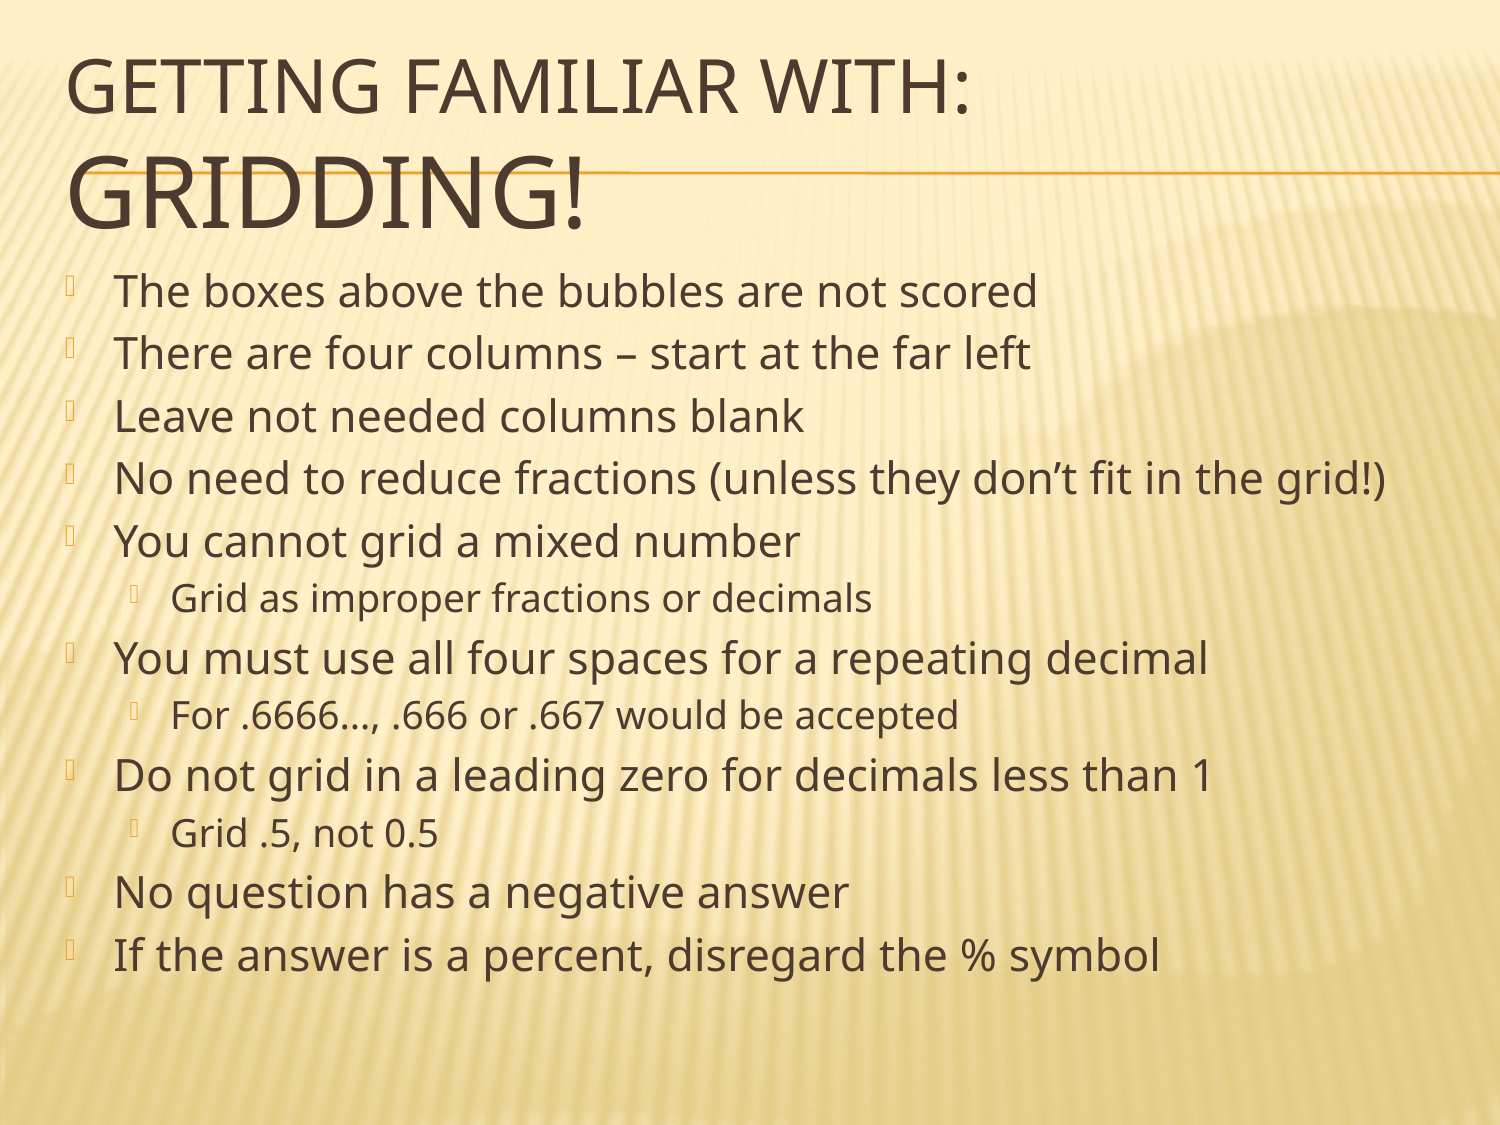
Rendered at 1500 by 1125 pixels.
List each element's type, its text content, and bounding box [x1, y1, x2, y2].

title Getting familiar with: GRIDDING! [50, 75, 1475, 213]
list The boxes above the bubbles are not scored There are four columns – start at the far left Leave not needed columns blank No need to reduce fractions (unless they don’t fit in the grid!) You cannot grid a mixed number Grid as improper fractions or decimals You must use all four spaces for a repeating decimal For .6666…, .666 or .667 would be accepted Do not grid in a leading zero for decimals less than 1 Grid .5, not 0.5 No question has a negative answer If the answer is a percent, disregard the % symbol [50, 254, 1475, 998]
